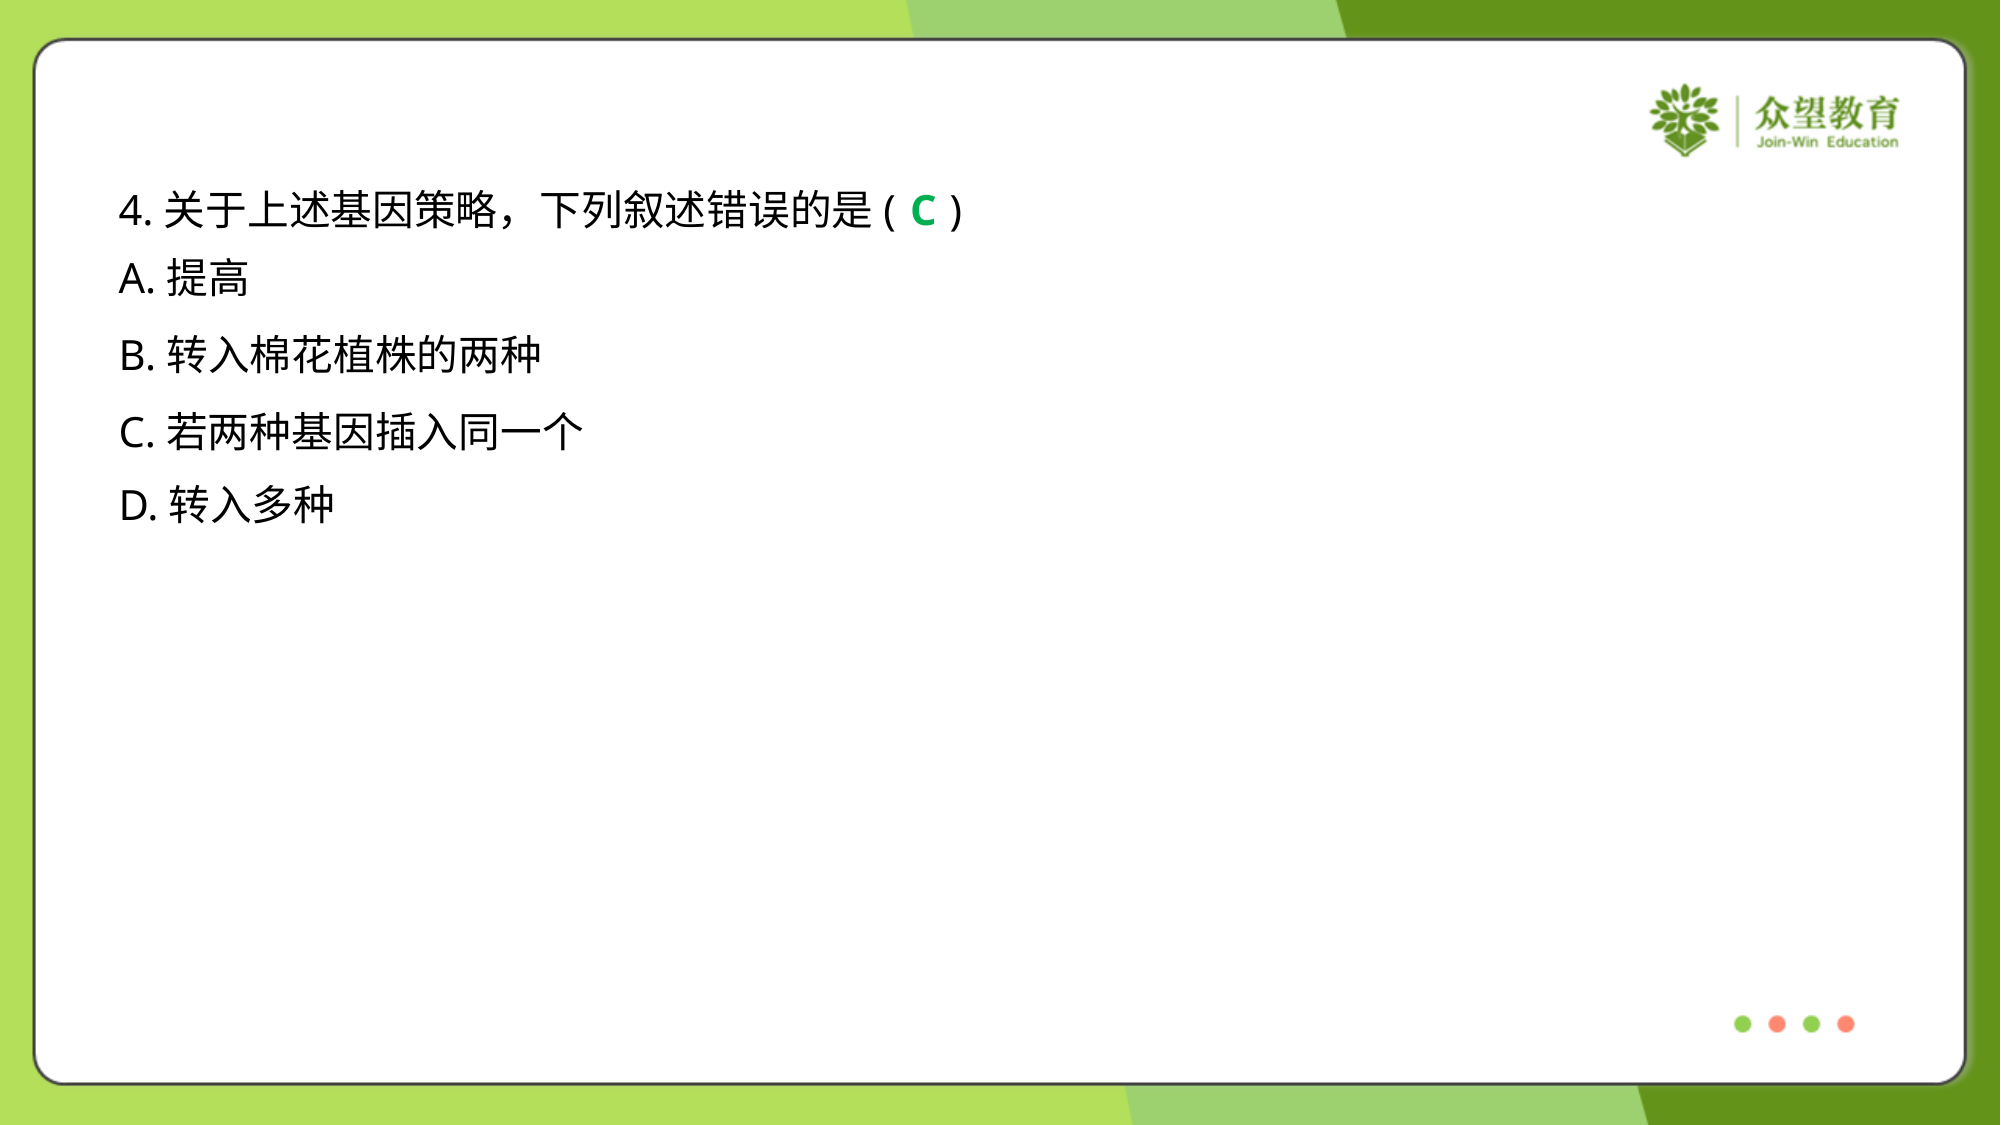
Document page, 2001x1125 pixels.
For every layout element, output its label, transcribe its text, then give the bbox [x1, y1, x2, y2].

picture [0, 0, 2000, 1125]
text_box 4.关于上述基因策略，下列叙述错误的是( ) [953, 158, 1883, 226]
text_box C [894, 158, 953, 226]
text_box 4.关于上述基因策略，下列叙述错误的是( ) [118, 158, 894, 226]
